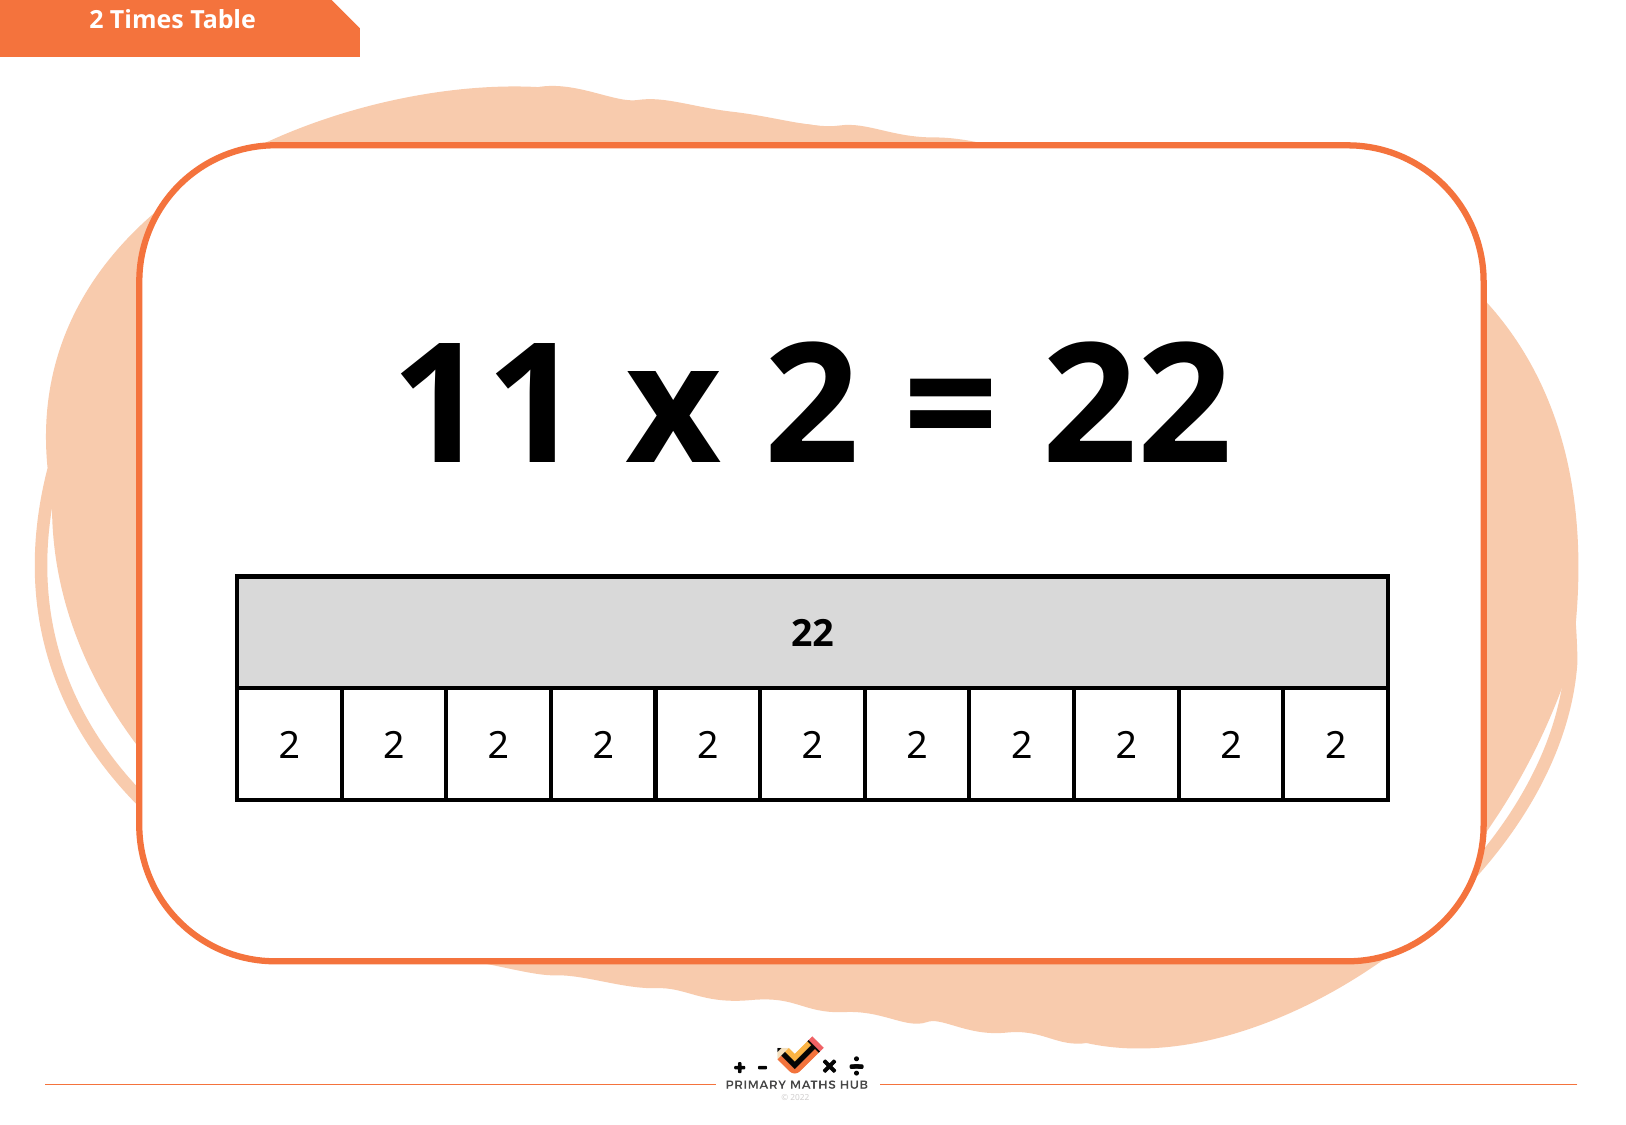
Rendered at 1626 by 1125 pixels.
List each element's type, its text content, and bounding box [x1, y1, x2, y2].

text_box [496, 960, 1374, 1044]
table_cell 2 [1181, 690, 1281, 798]
text_box 2 Times Table [0, 0, 361, 58]
table_cell 2 [553, 690, 653, 798]
text_box [1479, 300, 1579, 867]
table_cell 2 [448, 690, 549, 798]
picture [722, 1034, 872, 1094]
table_cell 2 [239, 690, 340, 798]
text_box [273, 91, 956, 144]
table_cell 2 [1285, 690, 1386, 798]
text_box [39, 214, 155, 799]
table_cell 2 [344, 690, 444, 798]
table_cell 2 [1076, 690, 1177, 798]
table_header 22 [239, 579, 1386, 686]
table_cell 2 [971, 690, 1072, 798]
table_cell 2 [762, 690, 863, 798]
table_cell 2 [867, 690, 967, 798]
text_box © 2022 [720, 1084, 870, 1110]
text_box [138, 144, 1485, 963]
table_cell 2 [658, 690, 758, 798]
text_box 11 x 2 = 22 [140, 288, 1485, 503]
